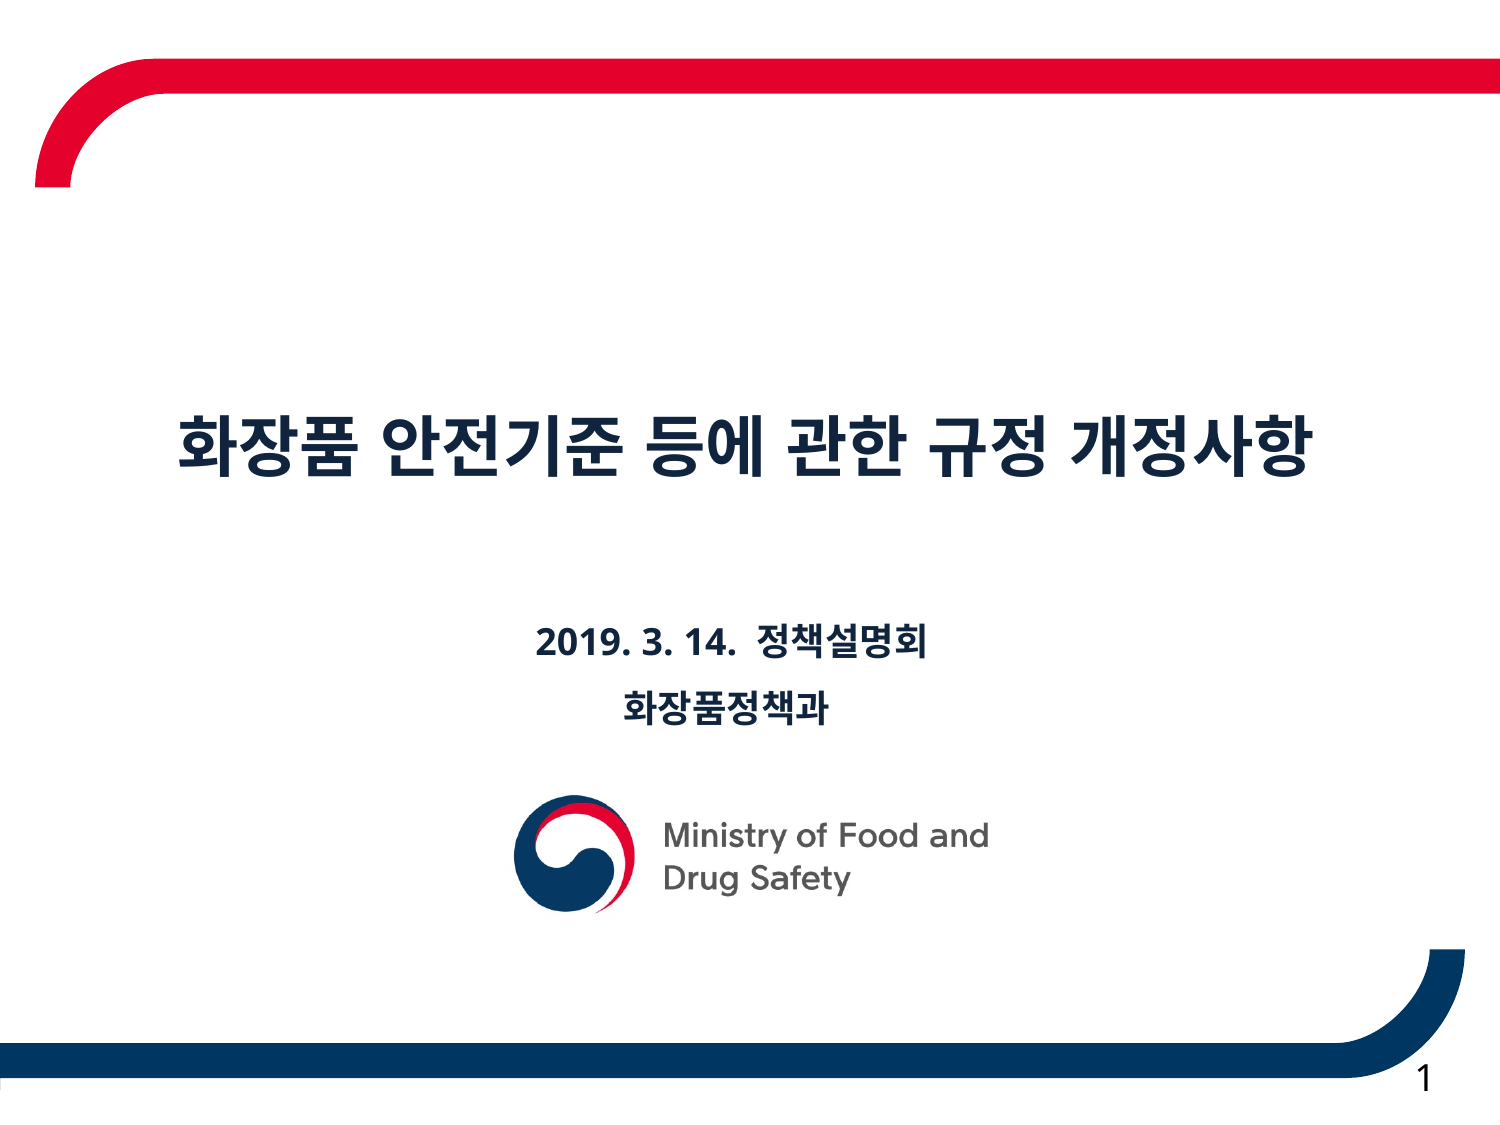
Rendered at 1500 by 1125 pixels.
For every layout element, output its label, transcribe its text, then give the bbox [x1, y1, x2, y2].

text_box 화장품 안전기준 등에 관한 규정 개정사항 [162, 397, 1332, 492]
text_box 2019. 3. 14. 정책설명회 화장품정책과 [466, 574, 998, 752]
picture [462, 786, 1084, 922]
text_box 1 [1399, 1046, 1477, 1107]
